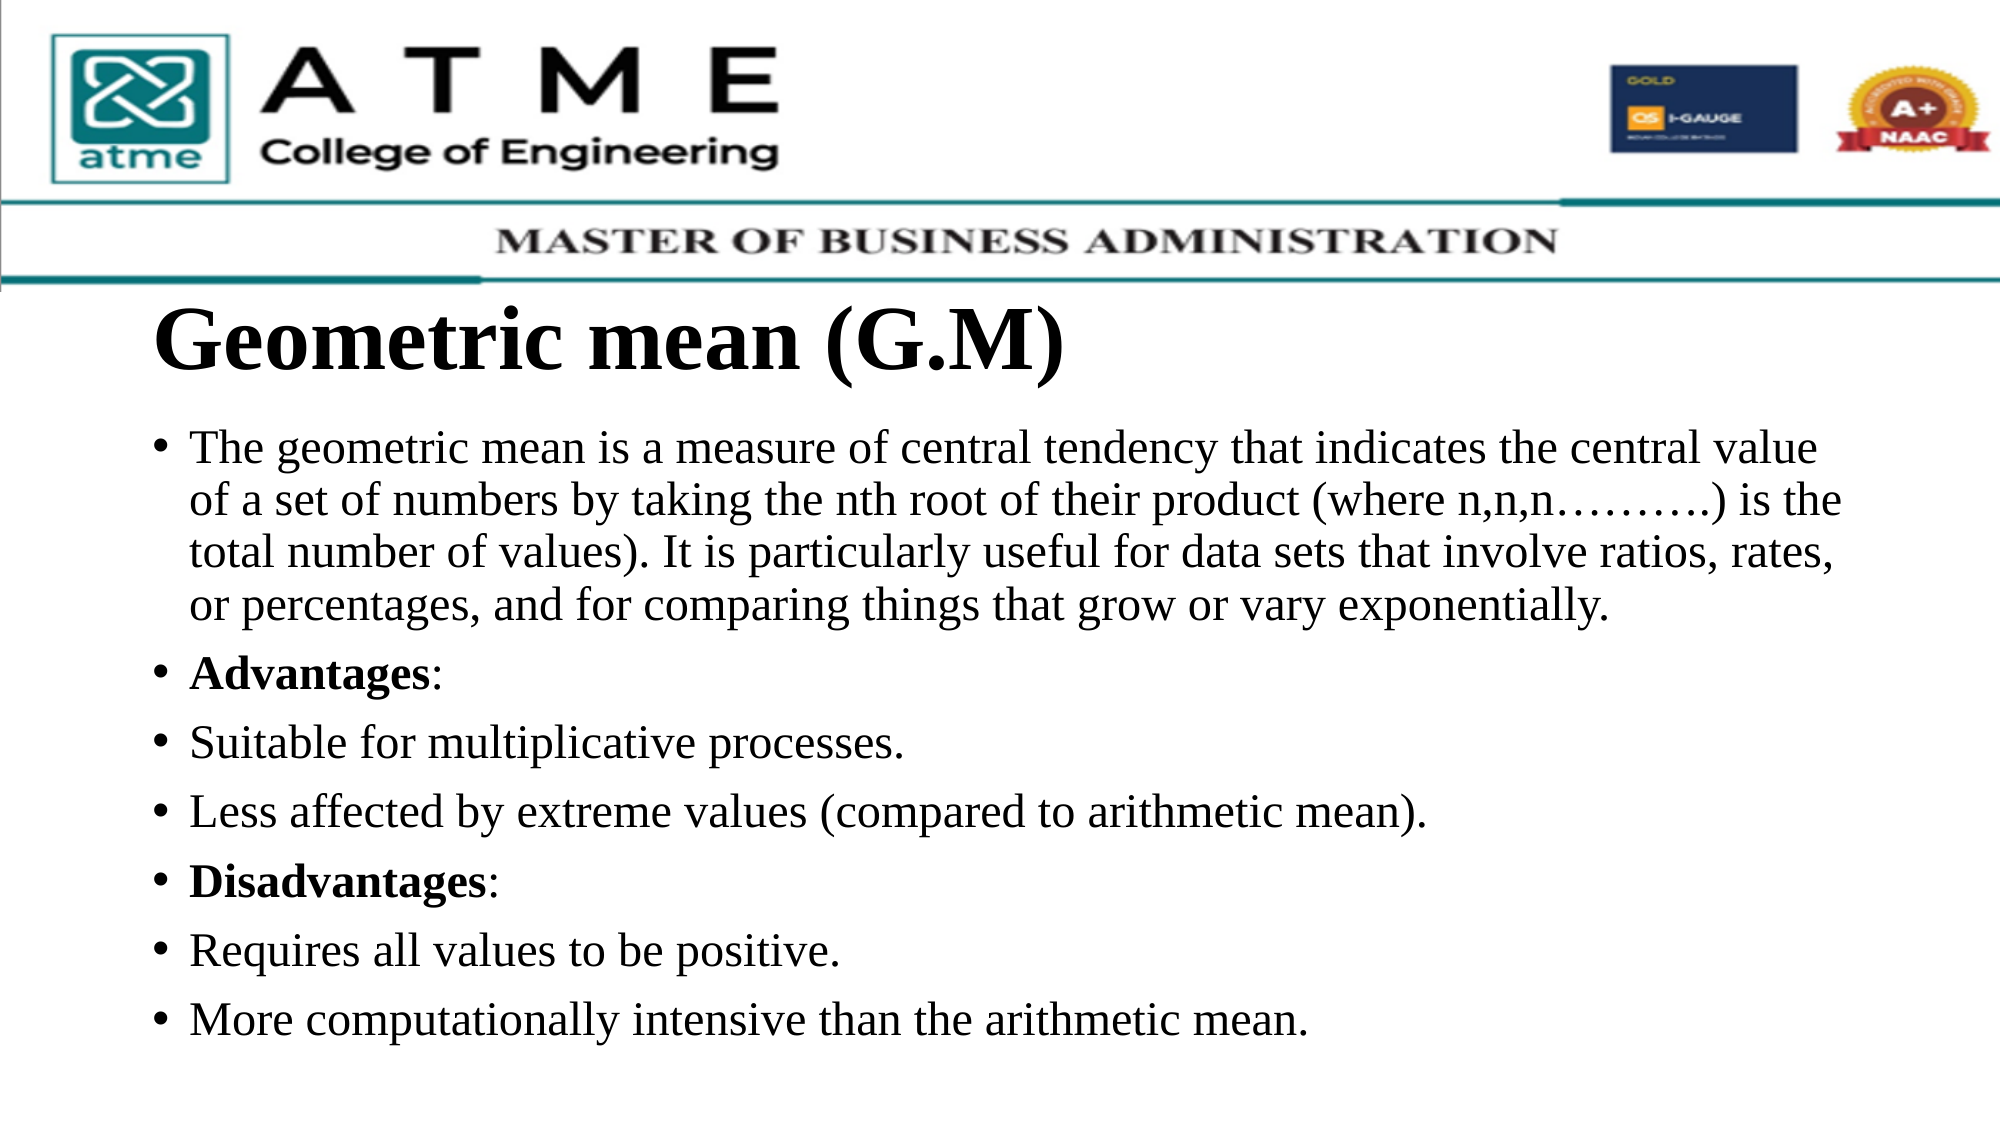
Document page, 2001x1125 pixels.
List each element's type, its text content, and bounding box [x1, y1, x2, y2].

list The geometric mean is a measure of central tendency that indicates the central value of a set of numbers by taking the nth root of their product (where n,n,n……….) is the total number of values). It is particularly useful for data sets that involve ratios, rates, or percentages, and for comparing things that grow or vary exponentially. Advantages: Suitable for multiplicative processes. Less affected by extreme values (compared to arithmetic mean). Disadvantages: Requires all values to be positive. More computationally intensive than the arithmetic mean. [137, 414, 1863, 1066]
title Geometric mean (G.M) [137, 230, 1863, 414]
picture [0, 0, 2000, 292]
